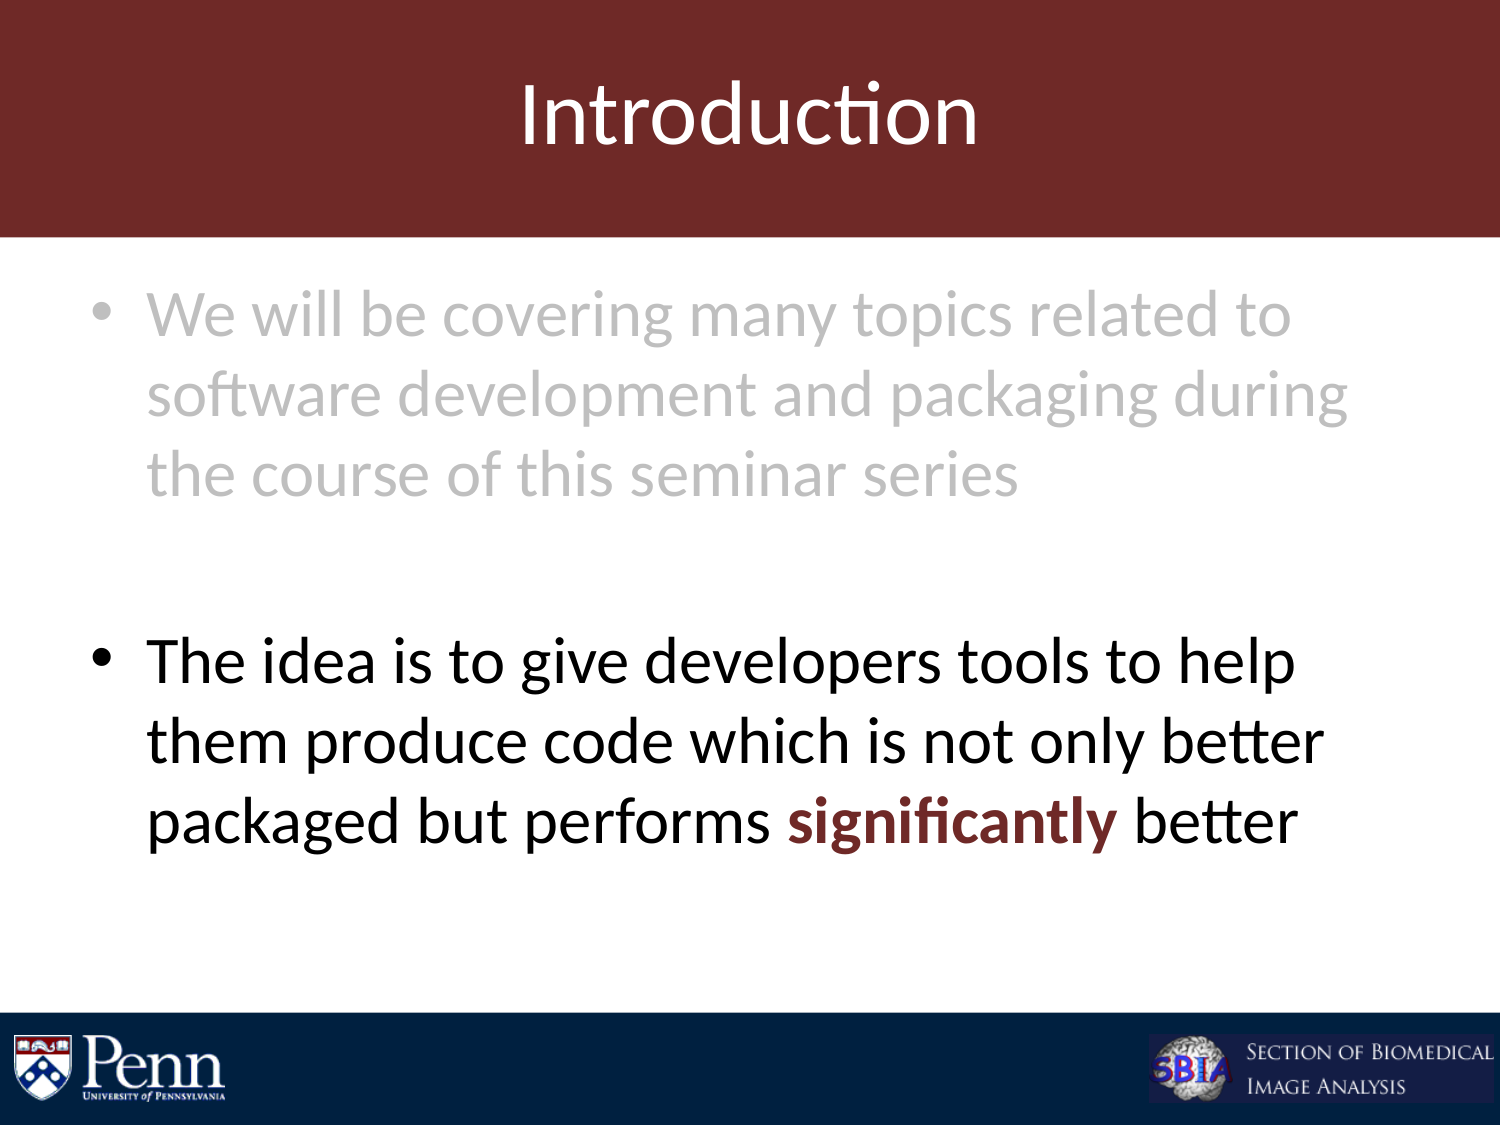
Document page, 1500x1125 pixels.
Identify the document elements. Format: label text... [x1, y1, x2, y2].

list We will be covering many topics related to software development and packaging during the course of this seminar series The idea is to give developers tools to help them produce code which is not only better packaged but performs significantly better [75, 262, 1425, 1013]
picture [14, 1035, 225, 1102]
title Introduction [75, 45, 1425, 238]
picture [1149, 1034, 1494, 1103]
